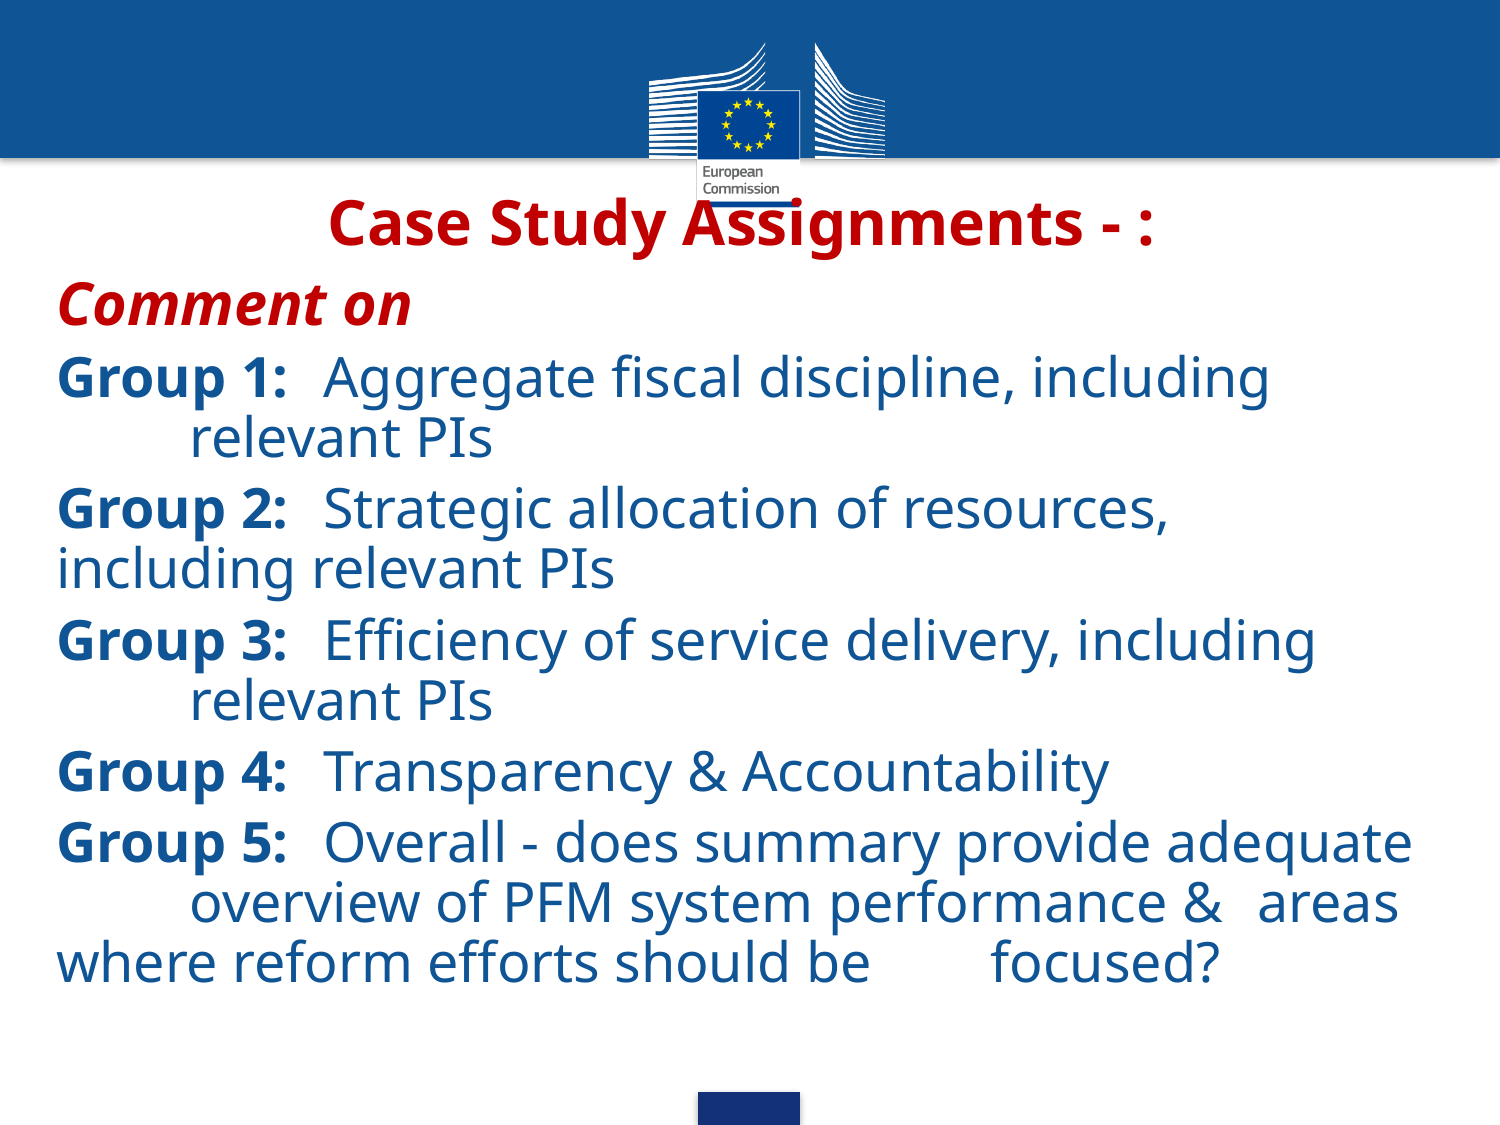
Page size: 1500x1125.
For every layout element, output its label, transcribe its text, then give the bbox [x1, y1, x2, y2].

picture [649, 42, 885, 149]
title Case Study Assignments - : [0, 149, 1500, 291]
list Comment on Group 1: Aggregate fiscal discipline, including relevant PIs Group 2: Strategic allocation of resources, including relevant PIs Group 3: Efficiency of service delivery, including relevant PIs Group 4: Transparency & Accountability Group 5: Overall - does summary provide adequate overview of PFM system performance & areas where reform efforts should be focused? [41, 267, 1447, 1059]
